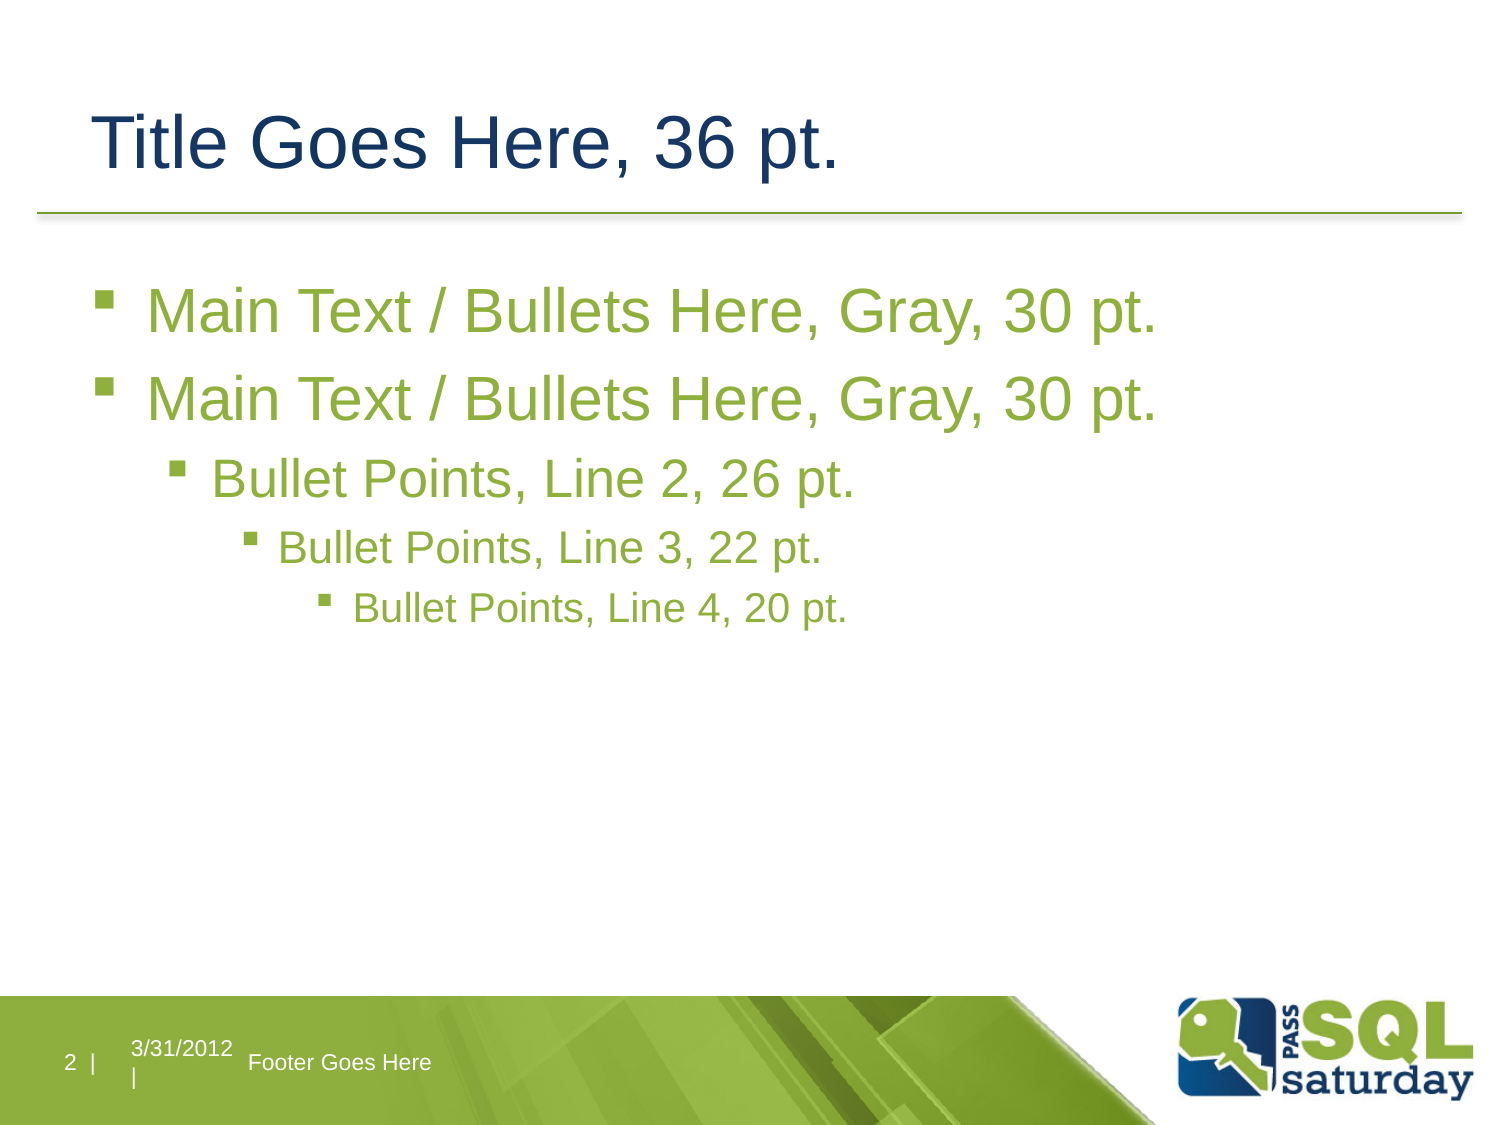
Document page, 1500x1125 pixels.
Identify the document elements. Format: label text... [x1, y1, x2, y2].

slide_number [124, 1031, 232, 1092]
picture [0, 969, 1483, 1125]
list Main Text / Bullets Here, Gray, 30 pt. Main Text / Bullets Here, Gray, 30 pt. Bullet Points, Line 2, 26 pt. Bullet Points, Line 3, 22 pt. Bullet Points, Line 4, 20 pt. [75, 262, 1425, 1005]
text_box 2 | [37, 1031, 124, 1092]
footer Footer Goes Here [232, 1031, 751, 1092]
title Title Goes Here, 36 pt. [75, 45, 1425, 233]
